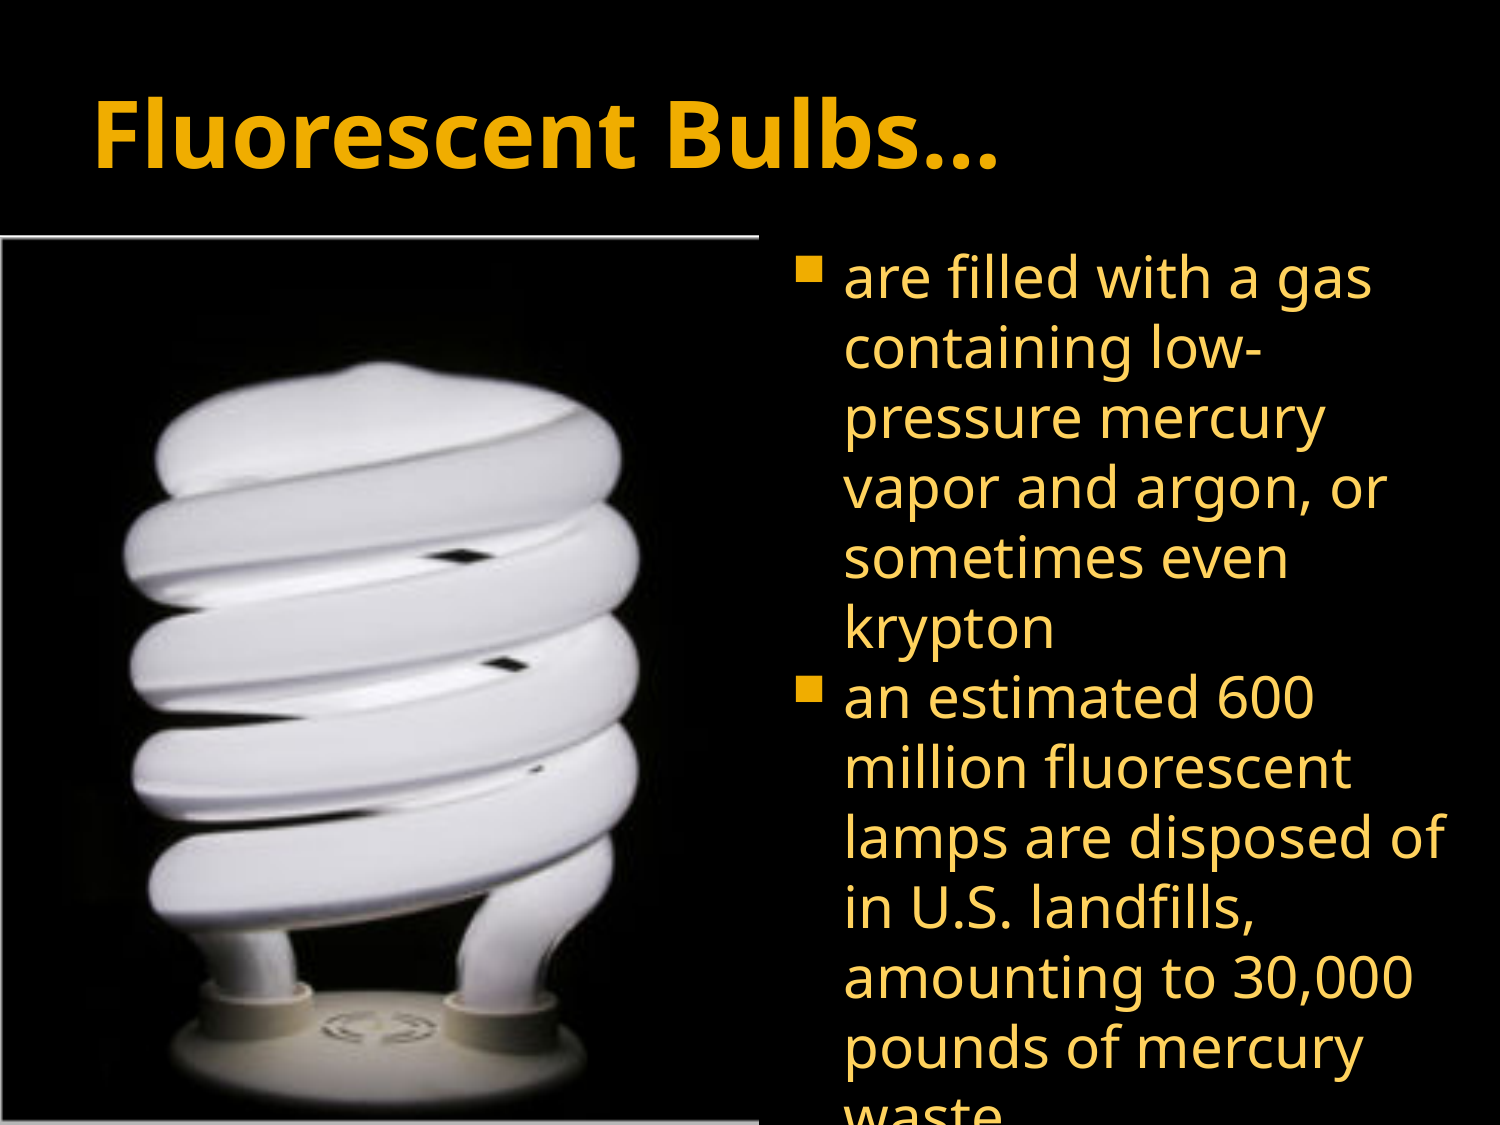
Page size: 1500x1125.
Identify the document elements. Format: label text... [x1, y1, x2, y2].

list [0, 237, 766, 1125]
title Fluorescent Bulbs… [75, 24, 1425, 235]
list are filled with a gas containing low-pressure mercury vapor and argon, or sometimes even krypton an estimated 600 million fluorescent lamps are disposed of in U.S. landfills, amounting to 30,000 pounds of mercury waste [759, 221, 1500, 1125]
